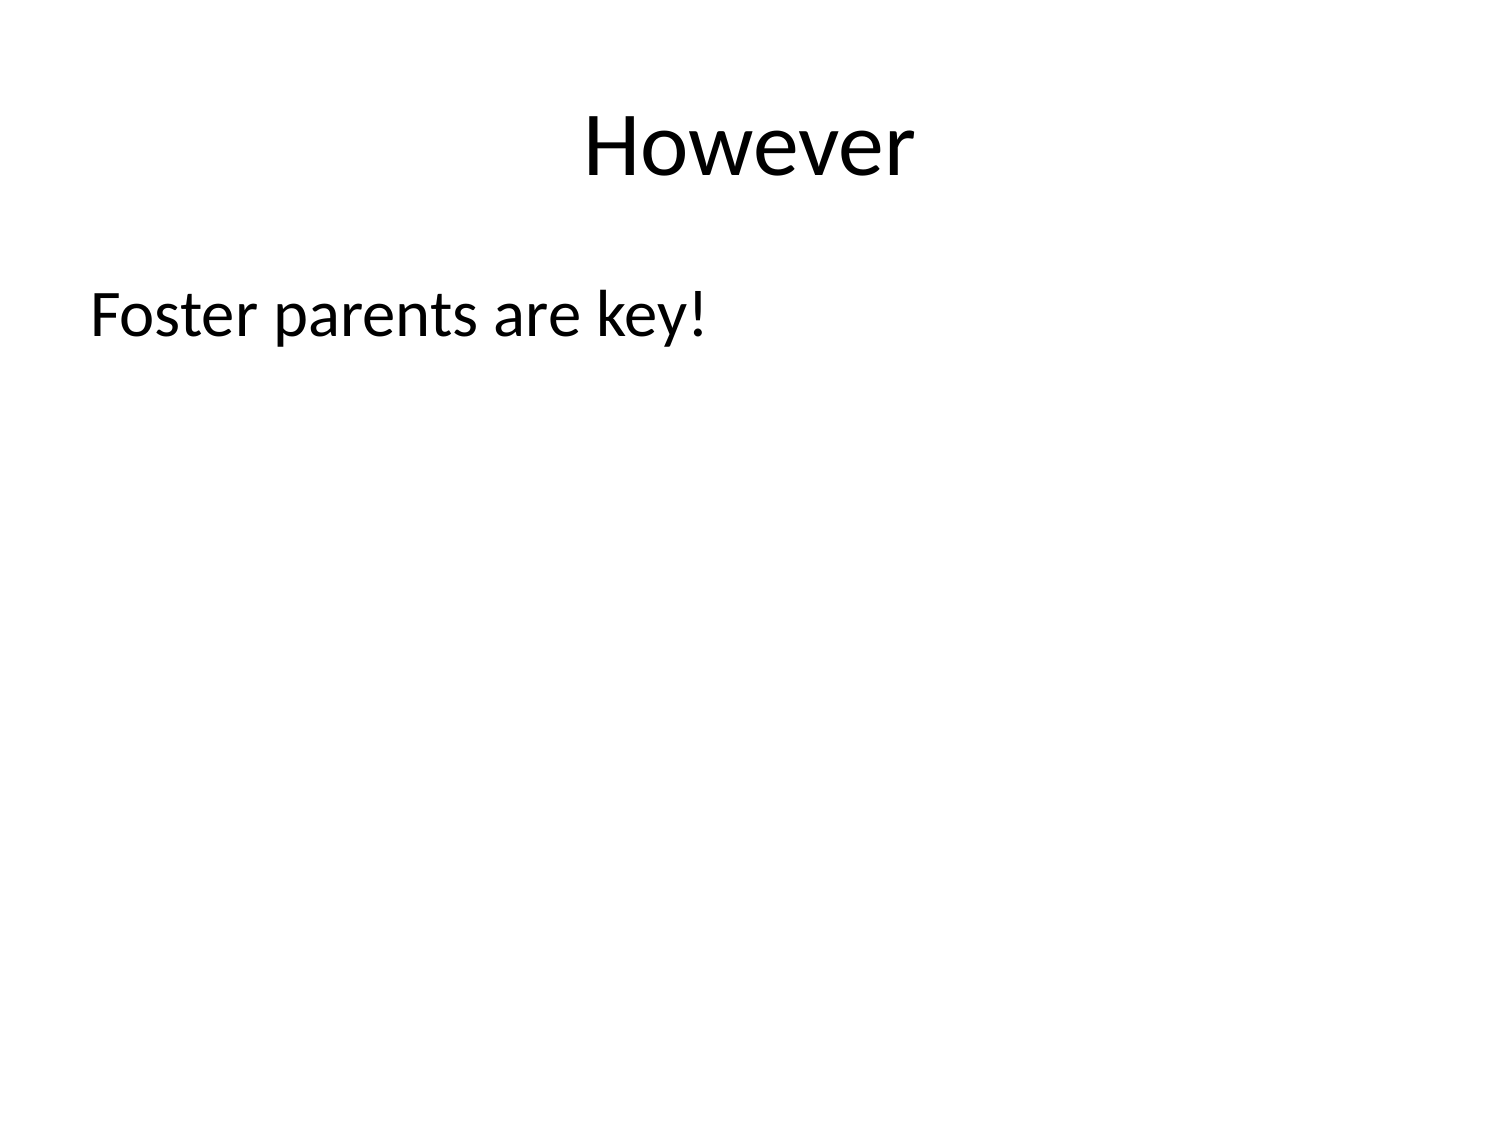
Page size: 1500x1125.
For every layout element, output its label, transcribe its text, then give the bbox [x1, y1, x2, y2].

list Foster parents are key! [75, 262, 1425, 1005]
title However [75, 45, 1425, 233]
